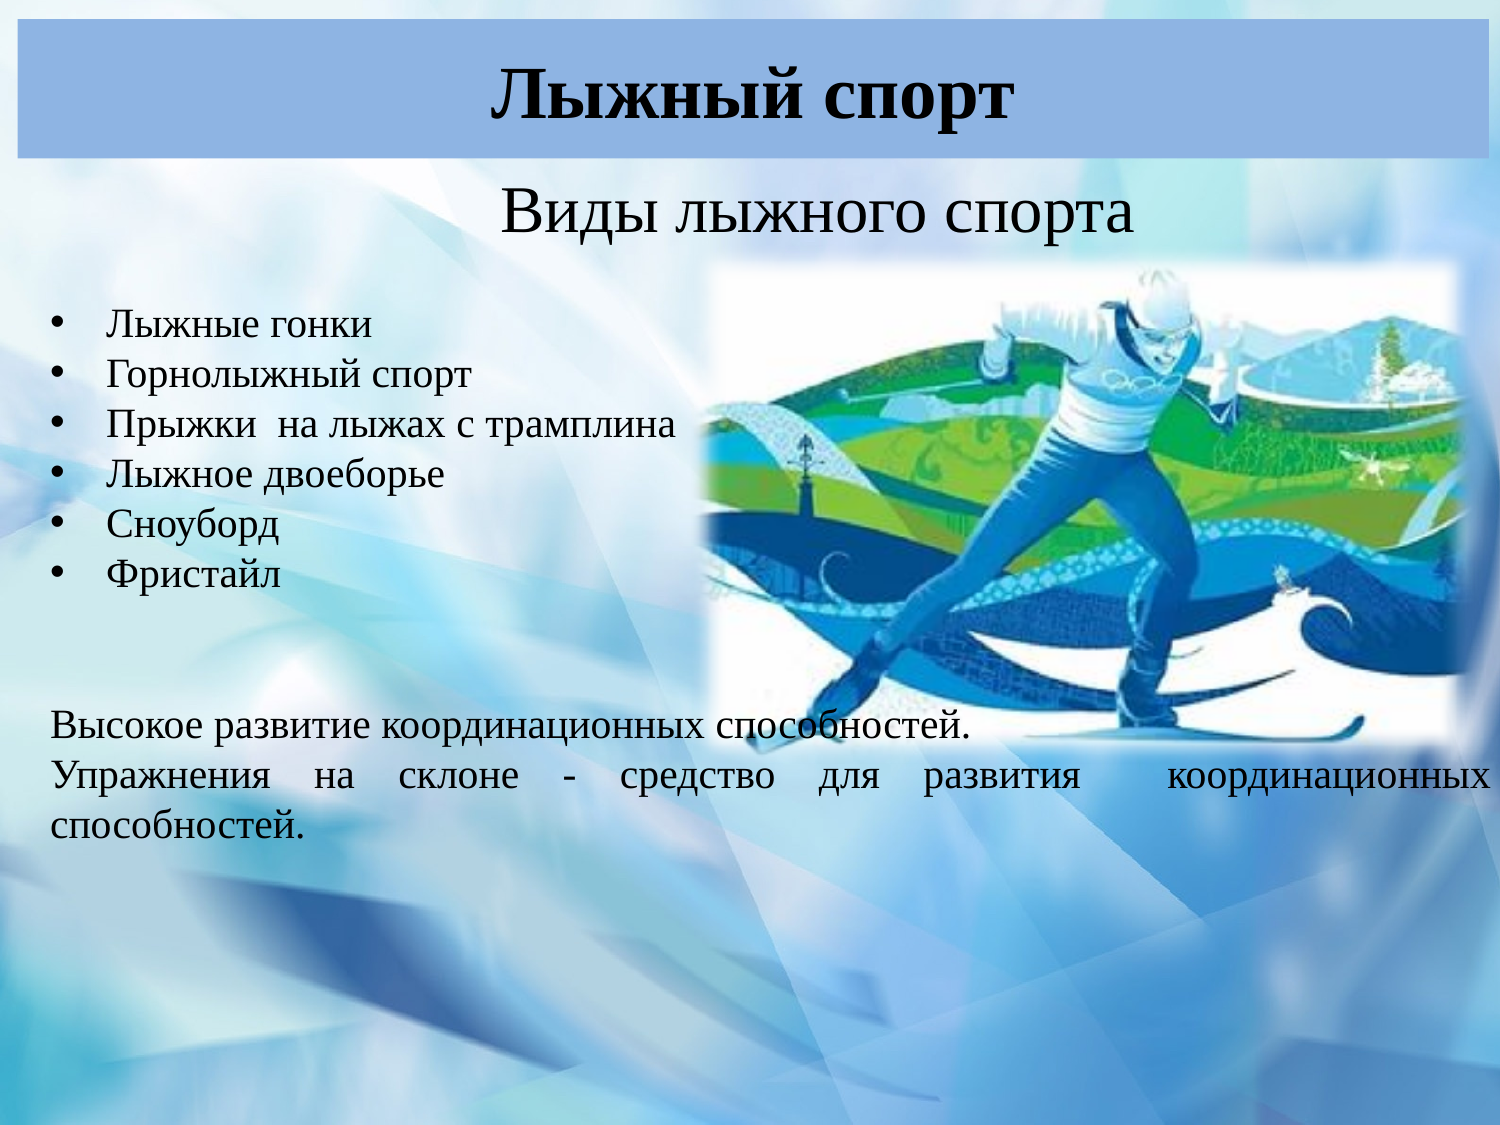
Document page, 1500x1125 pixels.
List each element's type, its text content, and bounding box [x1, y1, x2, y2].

title Лыжный спорт [17, 19, 1489, 159]
picture [690, 243, 1475, 764]
subtitle Виды лыжного спорта Лыжные гонки Горнолыжный спорт Прыжки на лыжах с трамплина Лыжное двоеборье Сноуборд Фристайл Высокое развитие координационных способностей. Упражнения на склоне - средство для развития координационных способностей. [35, 158, 1500, 1094]
picture [0, 0, 1500, 1125]
